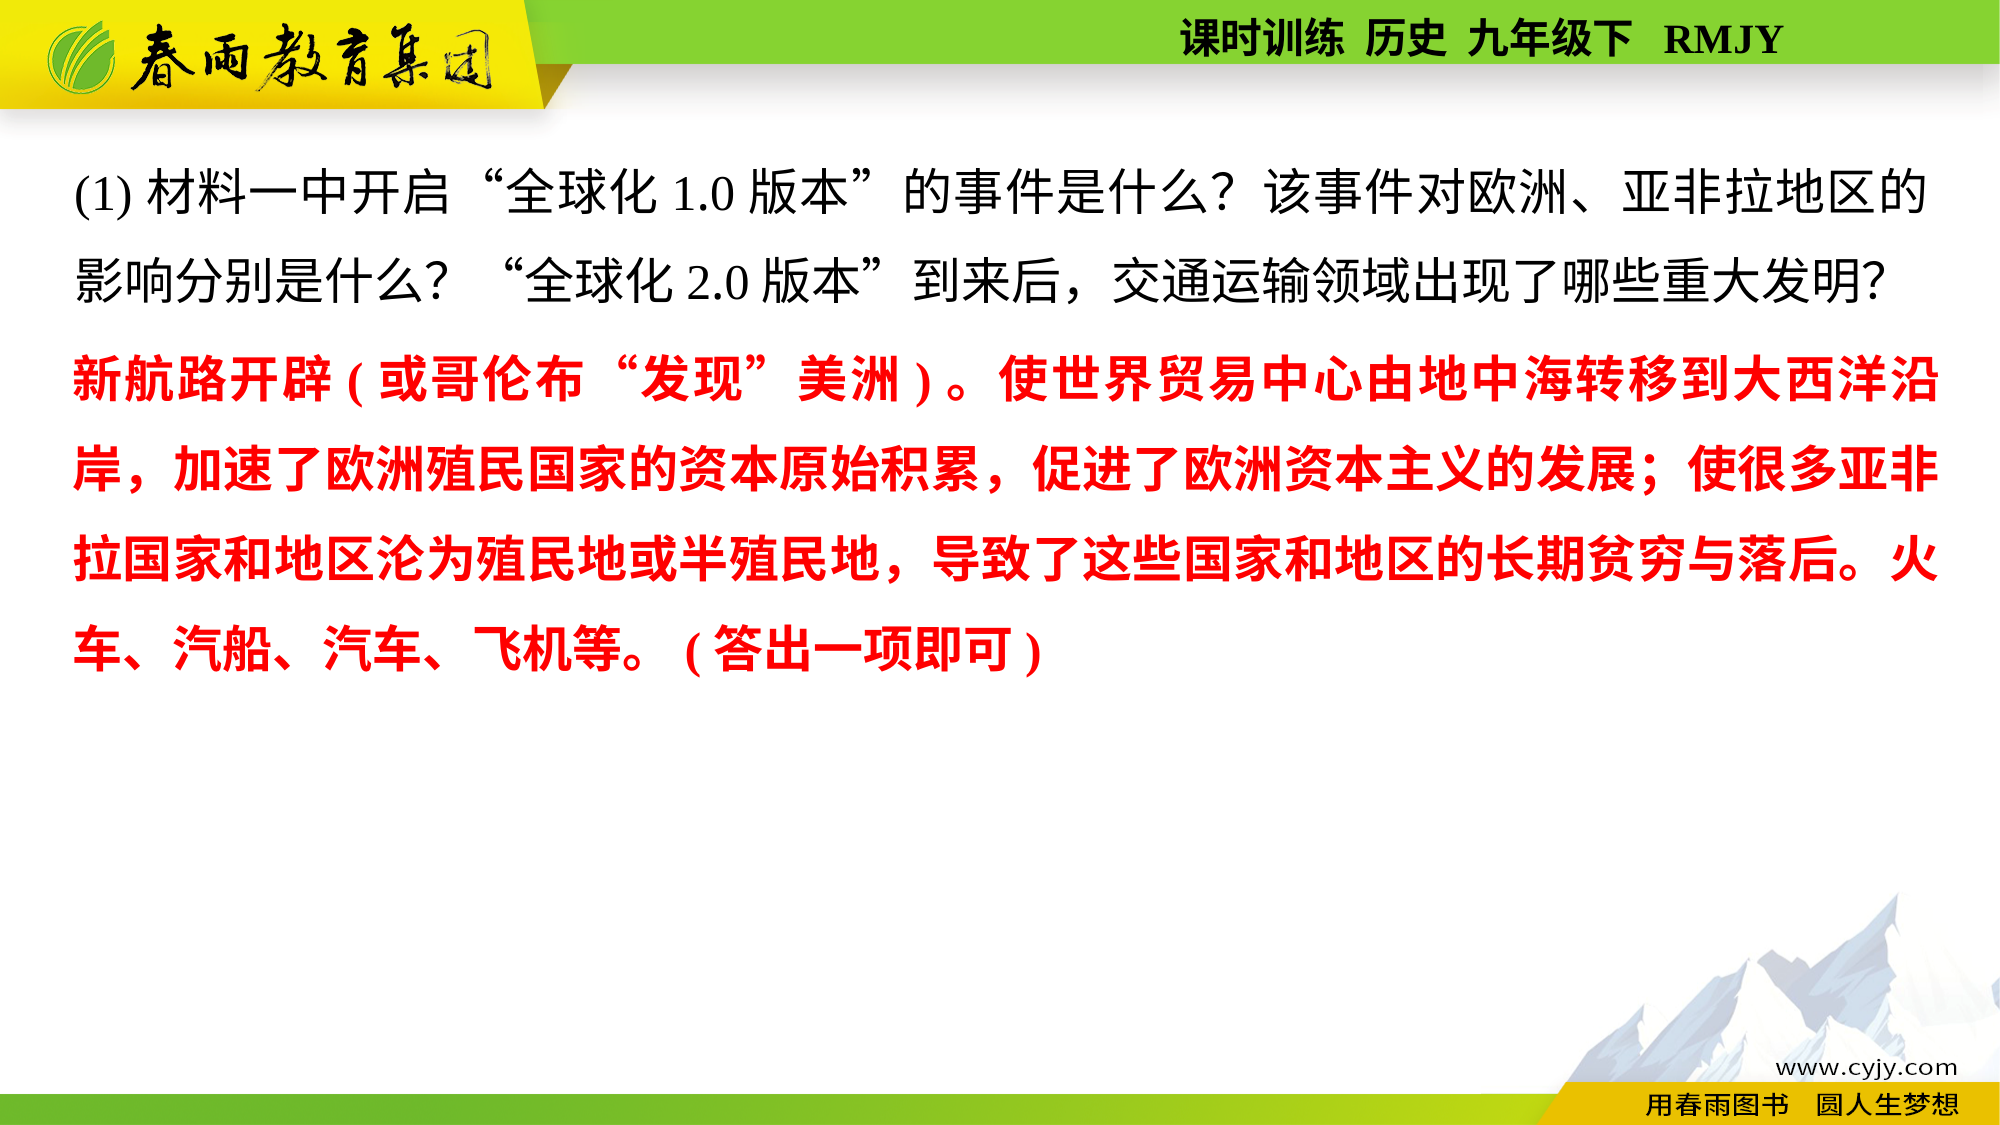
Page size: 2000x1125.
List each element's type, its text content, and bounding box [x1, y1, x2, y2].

picture [0, 0, 2000, 1125]
list (1)材料一中开启“全球化1.0版本”的事件是什么？该事件对欧洲、亚非拉地区的影响分别是什么？“全球化2.0版本”到来后，交通运输领域出现了哪些重大发明？ [59, 122, 1944, 308]
text_box 新航路开辟(或哥伦布“发现”美洲)。使世界贸易中心由地中海转移到大西洋沿岸，加速了欧洲殖民国家的资本原始积累，促进了欧洲资本主义的发展；使很多亚非拉国家和地区沦为殖民地或半殖民地，导致了这些国家和地区的长期贫穷与落后。火车、汽船、汽车、飞机等。(答出一项即可) [57, 310, 1956, 685]
